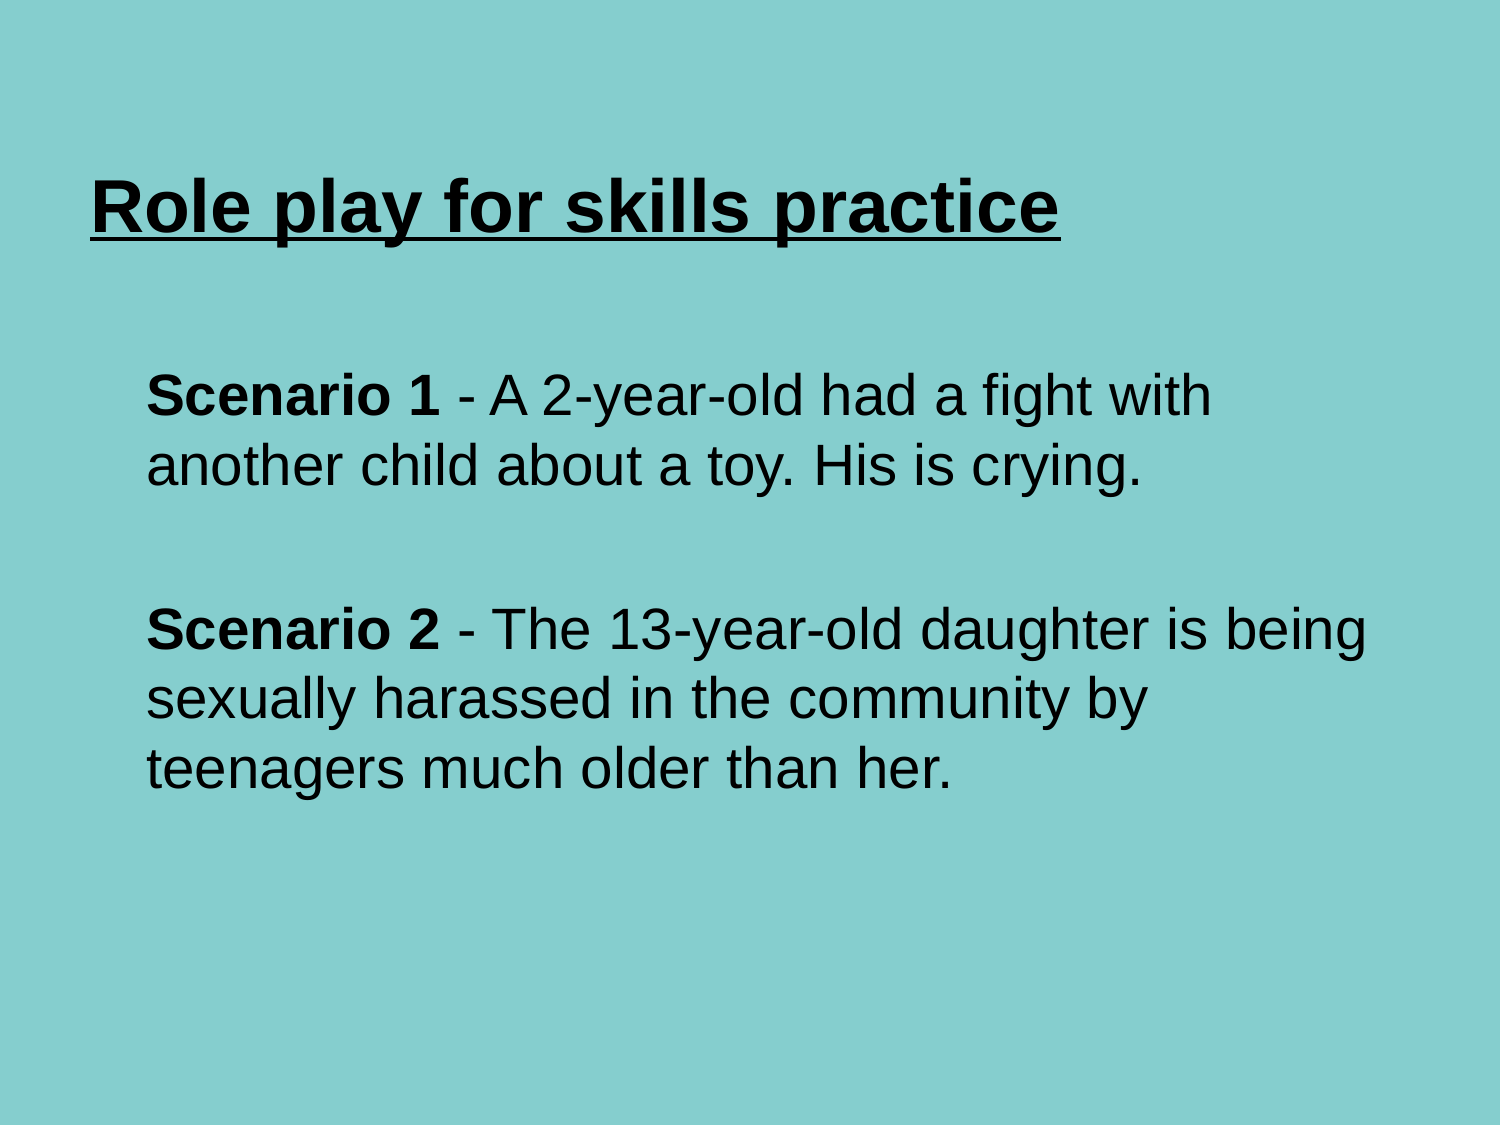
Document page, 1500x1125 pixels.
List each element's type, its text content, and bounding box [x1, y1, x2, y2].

title Role play for skills practice [75, 149, 1438, 350]
text_box Scenario 1 - A 2-year-old had a fight with another child about a toy. His is crying. Scenario 2 - The 13-year-old daughter is being sexually harassed in the community by teenagers much older than her. [74, 350, 1438, 913]
